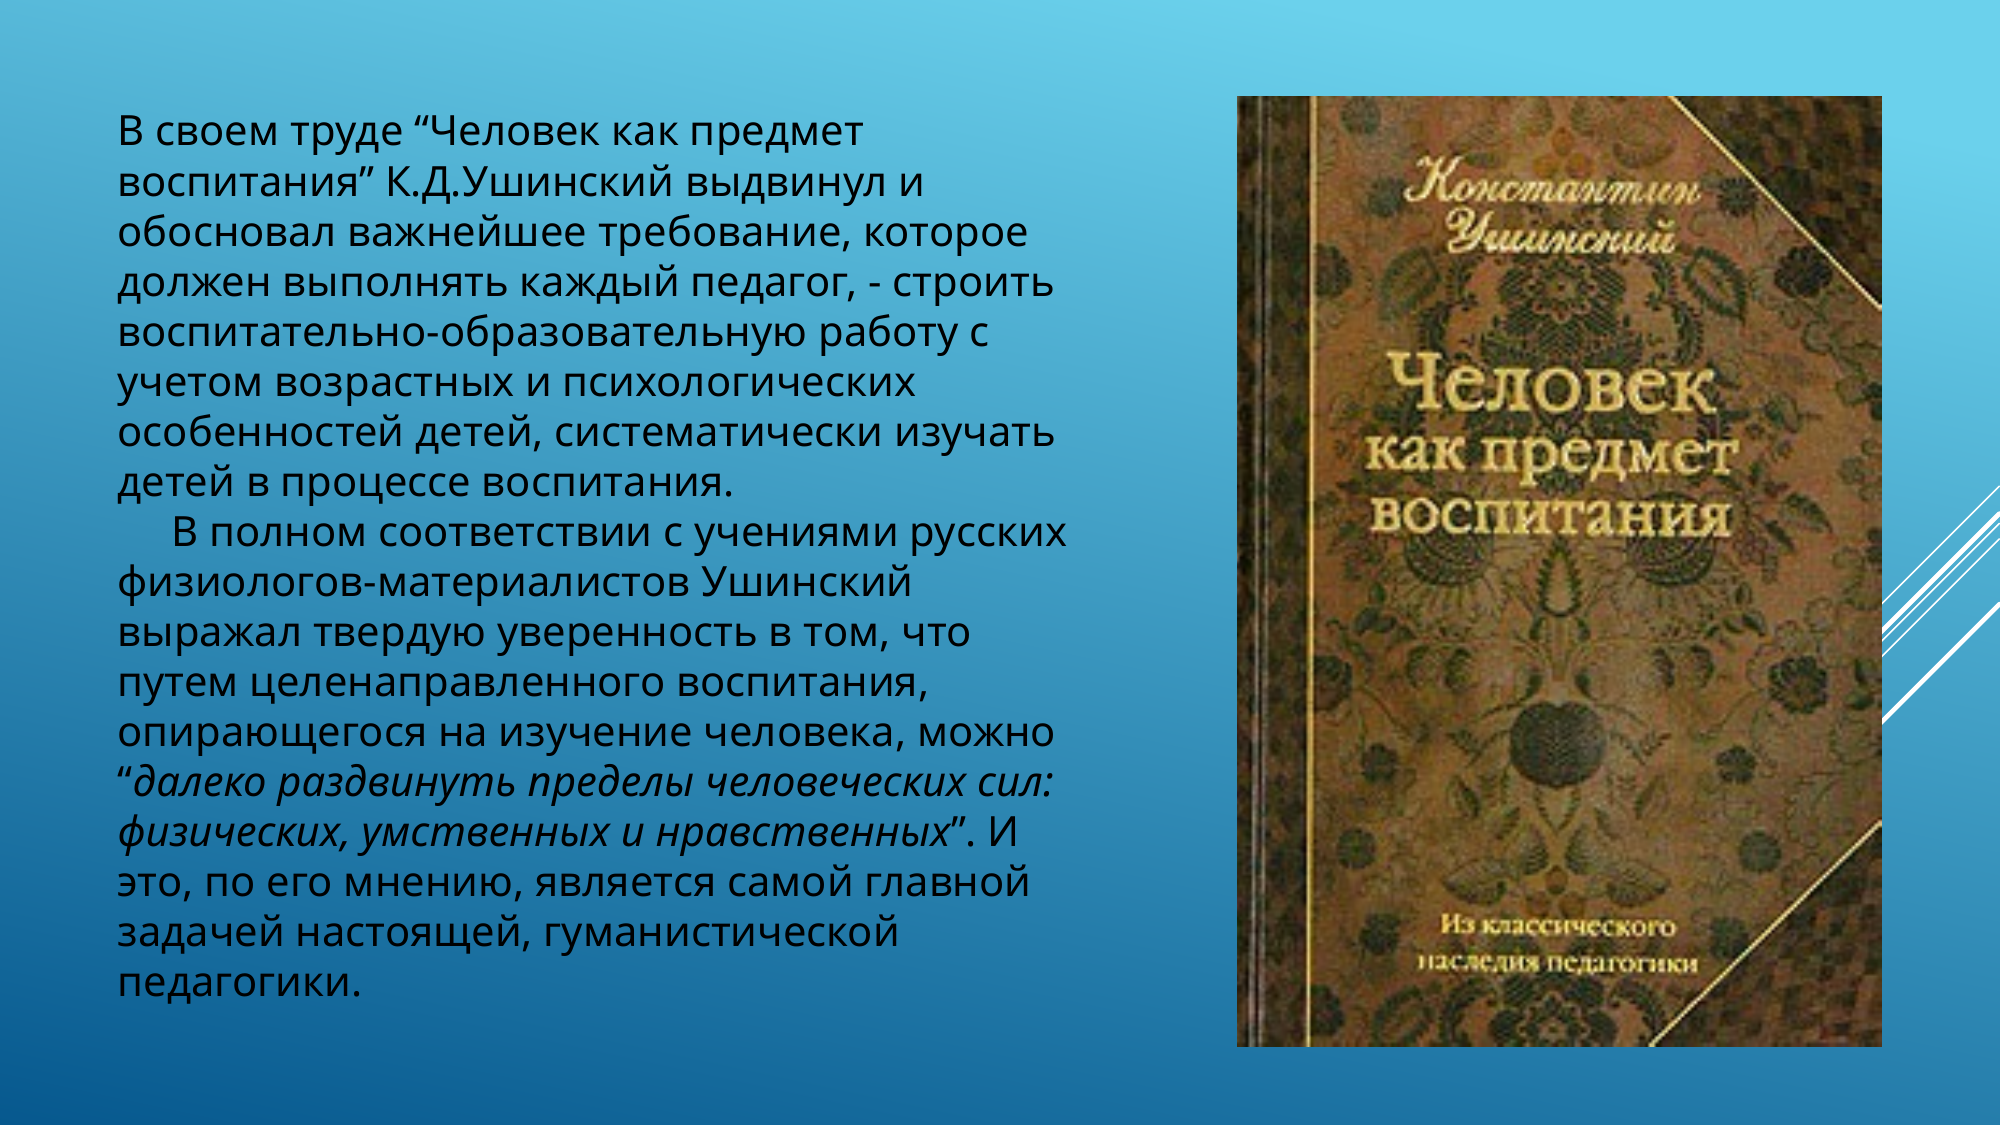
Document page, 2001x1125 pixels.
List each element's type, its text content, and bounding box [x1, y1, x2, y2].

picture [1237, 96, 1882, 1048]
text_box В своем труде “Человек как предмет воспитания” К.Д.Ушинский выдвинул и обосновал важнейшее требование, которое должен выполнять каждый педагог, - строить воспитательно-образовательную работу с учетом возрастных и психологических особенностей детей, систематически изучать детей в процессе воспитания. В полном соответствии с учениями русских физиологов-материалистов Ушинский выражал твердую уверенность в том, что путем целенаправленного воспитания, опирающегося на изучение человека, можно “далеко раздвинуть пределы человеческих сил: физических, умственных и нравственных”. И это, по его мнению, является самой главной задачей настоящей, гуманистической педагогики. [102, 96, 1119, 1012]
